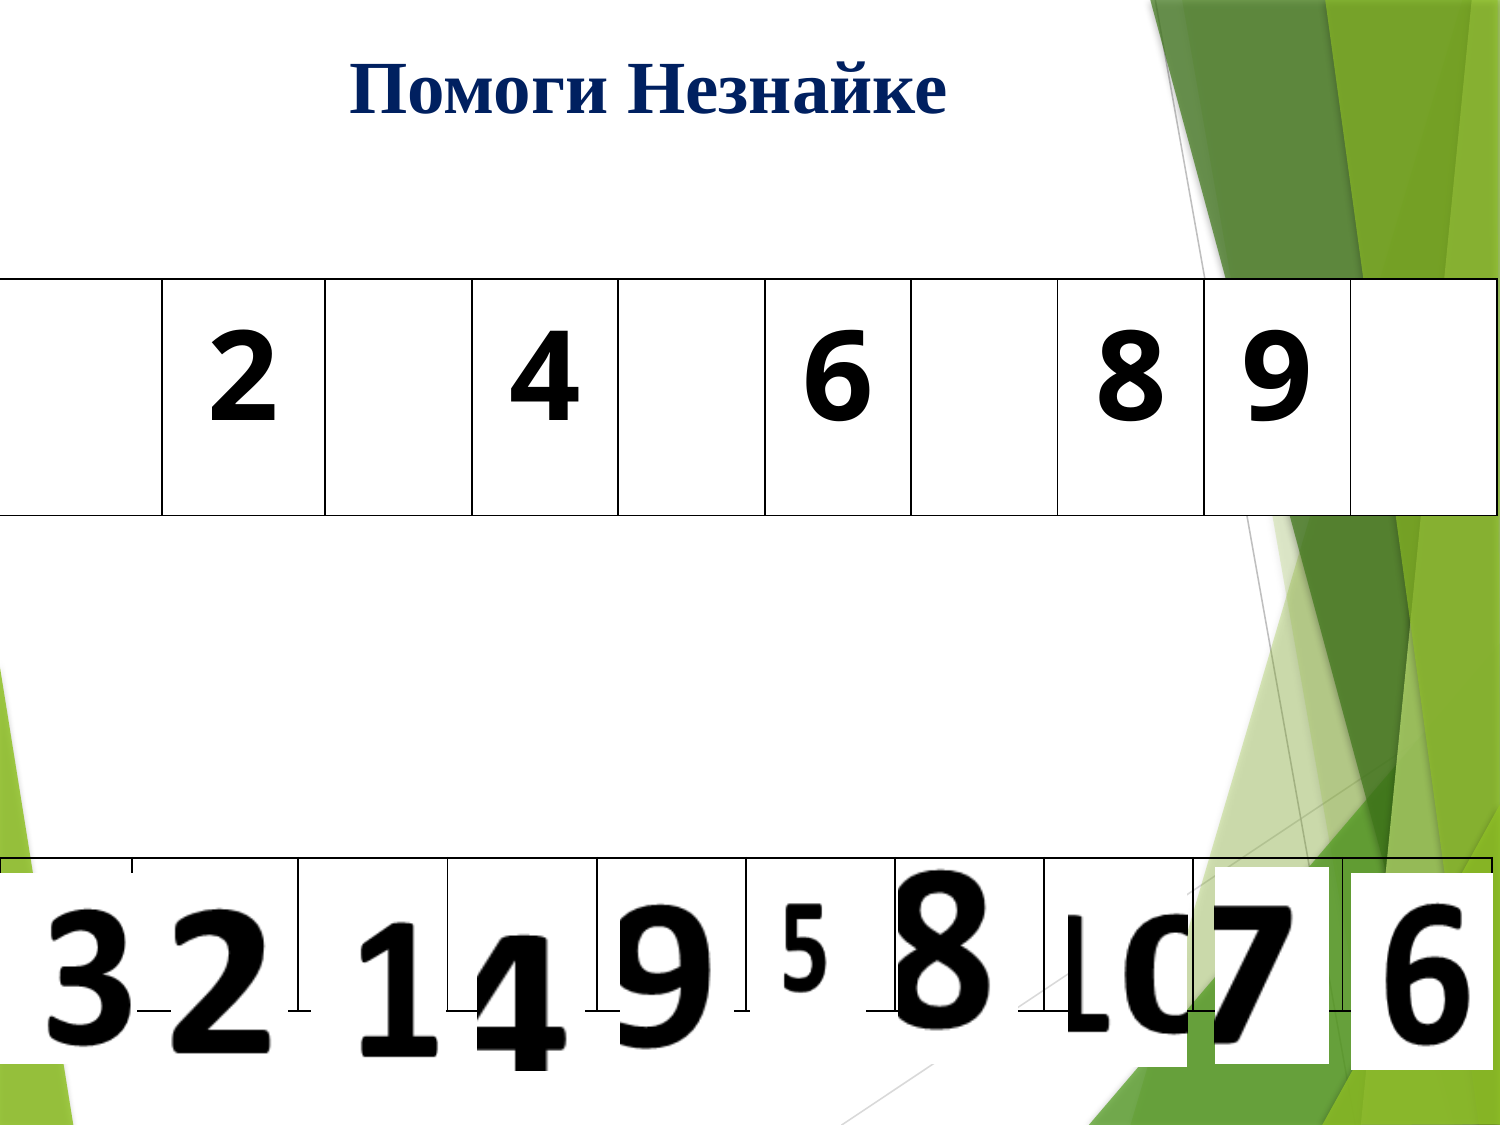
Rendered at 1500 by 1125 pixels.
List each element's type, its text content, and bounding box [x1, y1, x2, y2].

picture [1213, 866, 1330, 1065]
picture [619, 862, 735, 1065]
table_header [133, 859, 297, 1010]
table_header 8 [1058, 280, 1203, 515]
table_header 9 [1205, 280, 1350, 515]
table_header [448, 859, 596, 1010]
table_header [1045, 859, 1192, 1010]
table_header [896, 859, 1043, 1010]
picture [477, 862, 586, 1071]
table_header 2 [163, 280, 324, 515]
table_header [1, 859, 131, 872]
table_header 6 [766, 280, 910, 515]
table_header [299, 859, 447, 1010]
table_header [619, 280, 764, 515]
table_header [912, 280, 1057, 515]
title Помоги Незнайке [334, 30, 1128, 219]
table_header [747, 859, 894, 1010]
picture [1350, 872, 1494, 1071]
table_header [598, 859, 745, 1010]
picture [749, 862, 867, 1055]
table_header [326, 280, 471, 515]
picture [1068, 862, 1188, 1068]
table_header [1351, 280, 1496, 515]
picture [170, 862, 289, 1068]
table_header 4 [473, 280, 617, 515]
table_header [0, 280, 161, 515]
table_header [1343, 859, 1491, 1010]
picture [0, 872, 138, 1065]
picture [310, 872, 447, 1065]
picture [898, 862, 1019, 1065]
table_header [1194, 859, 1342, 1010]
